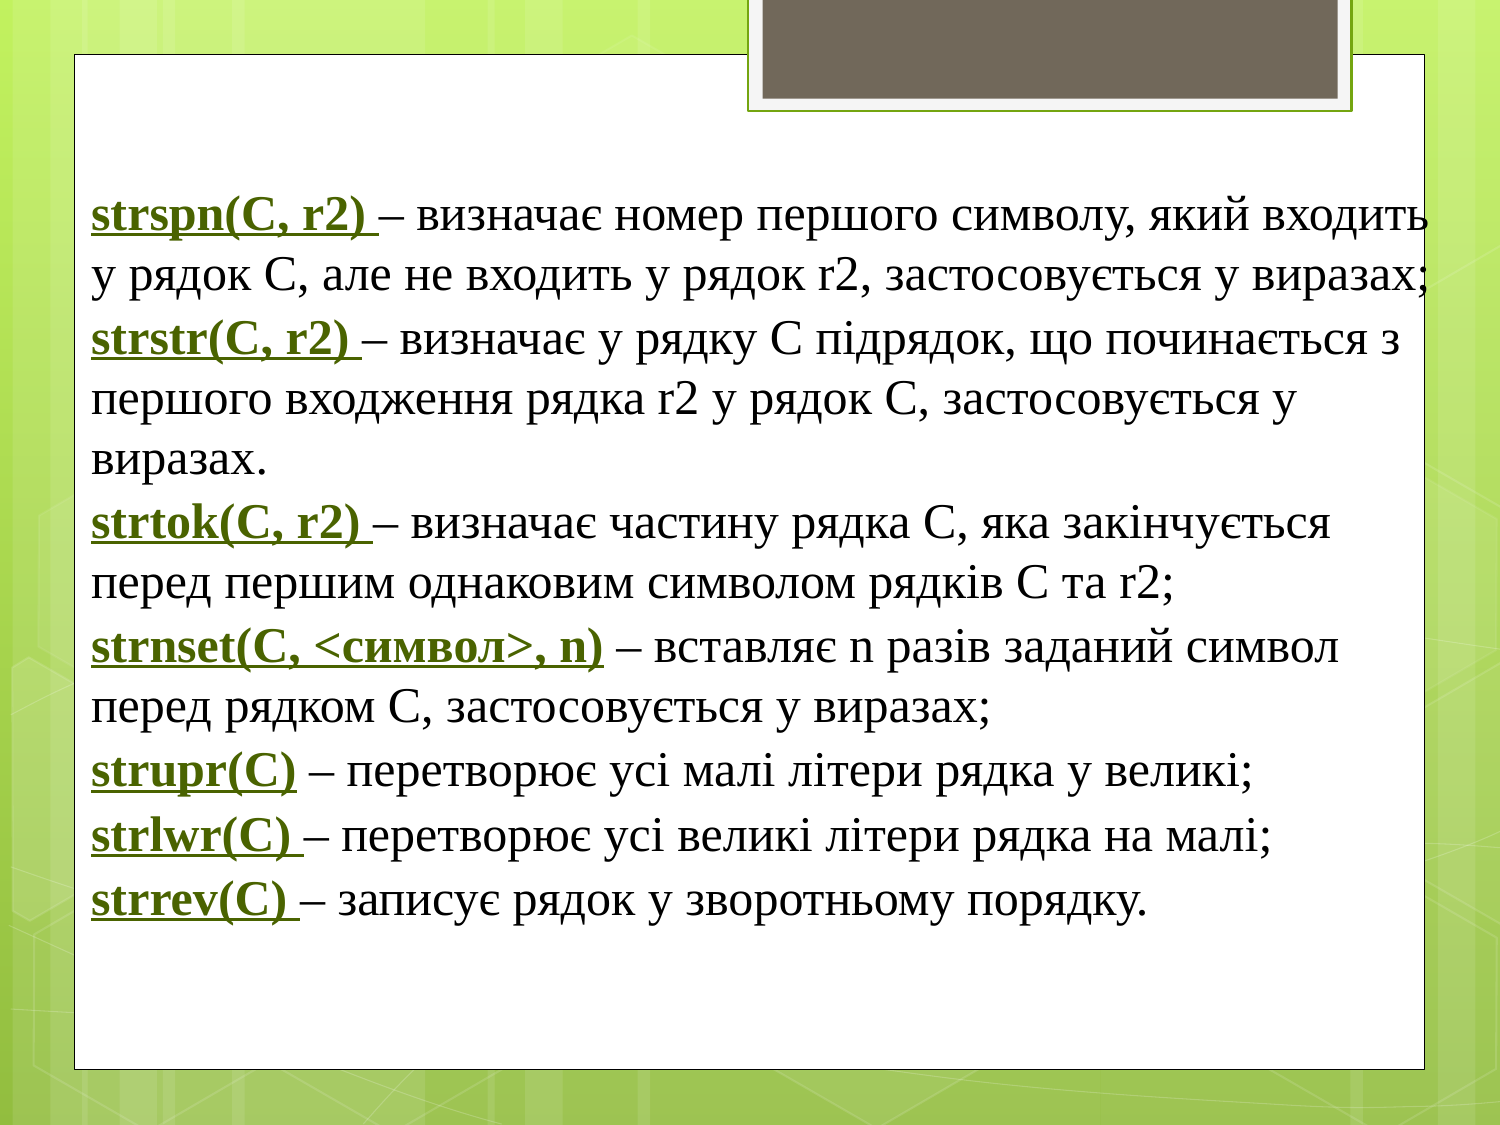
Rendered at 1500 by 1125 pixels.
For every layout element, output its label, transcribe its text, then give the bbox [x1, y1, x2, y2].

text_box strspn(C, r2) – визначає номер першого символу, який входить у рядок С, але не входить у рядок r2, застосовується у виразах; strstr(C, r2) – визначає у рядку С підрядок, що починається з першого входження рядка r2 у рядок С, застосовується у виразах. strtok(C, r2) – визначає частину рядка С, яка закінчується перед першим однаковим символом рядків С та r2; strnset(C, <символ>, n) – вставляє n разів заданий символ перед рядком С, застосовується у виразах; strupr(C) – перетворює усі малі літери рядка у великі; strlwr(C) – перетворює усі великі літери рядка на малі; strrev(C) – записує рядок у зворотньому порядку. [64, 172, 1447, 933]
